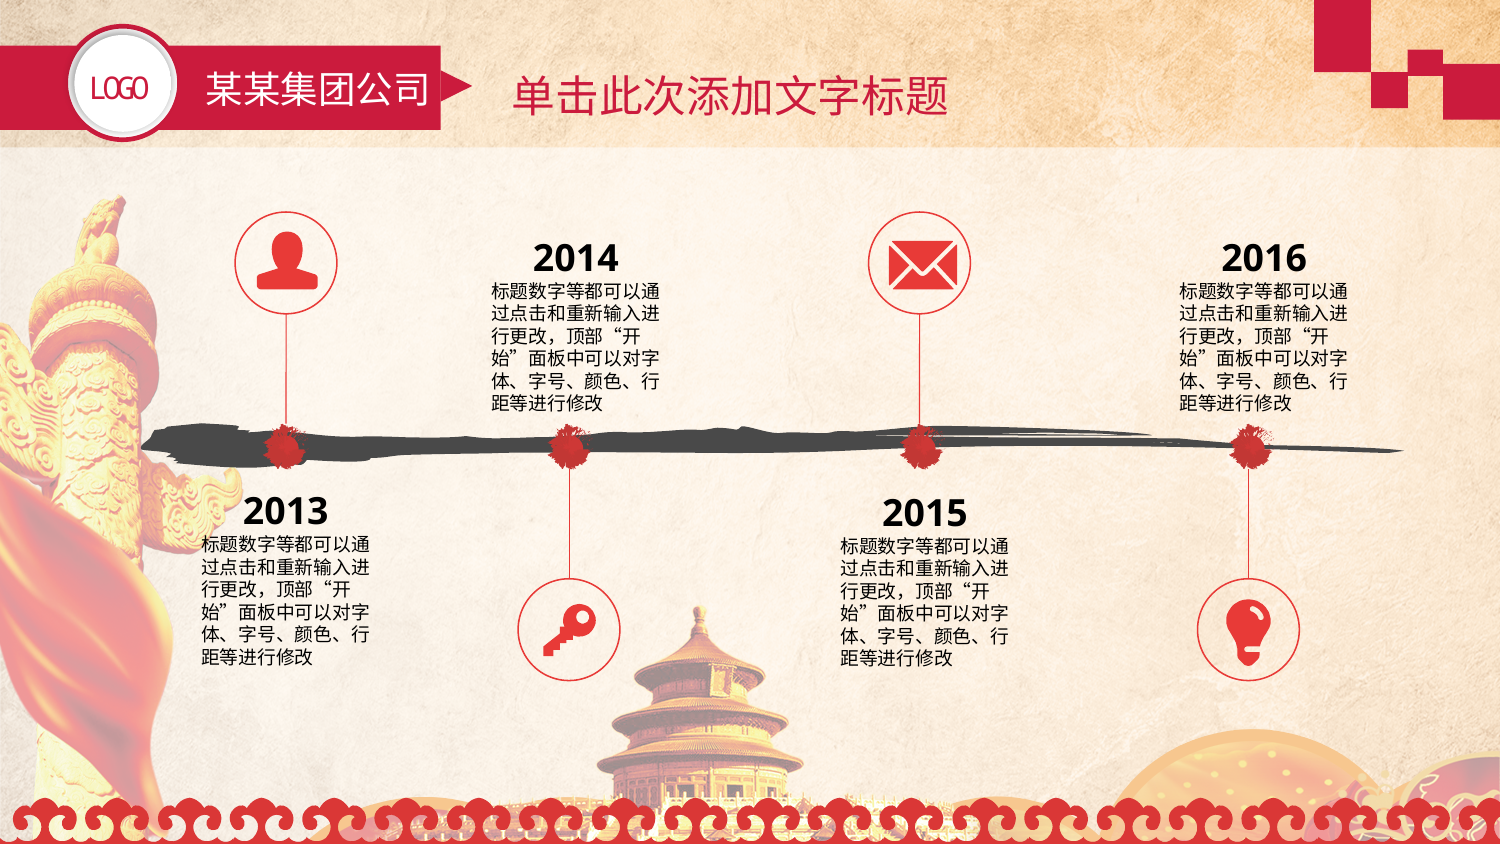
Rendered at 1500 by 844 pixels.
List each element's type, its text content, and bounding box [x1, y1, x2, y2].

text_box 标题数字等都可以通过点击和重新输入进行更改，顶部“开始”面板中可以对字体、字号、颜色、行距等进行修改 [825, 527, 1024, 700]
picture [140, 423, 1405, 470]
text_box 标题数字等都可以通过点击和重新输入进行更改，顶部“开始”面板中可以对字体、字号、颜色、行距等进行修改 [186, 525, 385, 698]
text_box [867, 210, 972, 315]
picture [0, 0, 1500, 147]
text_box [936, 244, 958, 286]
text_box [892, 267, 954, 290]
text_box [1196, 577, 1301, 682]
text_box 2013 [228, 479, 344, 525]
text_box 标题数字等都可以通过点击和重新输入进行更改，顶部“开始”面板中可以对字体、字号、颜色、行距等进行修改 [476, 271, 675, 423]
text_box [256, 231, 318, 290]
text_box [0, 796, 1500, 844]
text_box [1226, 599, 1271, 666]
text_box [888, 245, 910, 286]
picture [1371, 0, 1500, 72]
text_box 标题数字等都可以通过点击和重新输入进行更改，顶部“开始”面板中可以对字体、字号、颜色、行距等进行修改 [1164, 271, 1363, 423]
text_box 2014 [518, 226, 634, 271]
text_box [892, 240, 953, 272]
text_box [517, 577, 621, 682]
text_box 2016 [1206, 226, 1323, 271]
text_box [543, 603, 596, 657]
text_box [234, 210, 338, 315]
text_box 2015 [867, 481, 983, 527]
